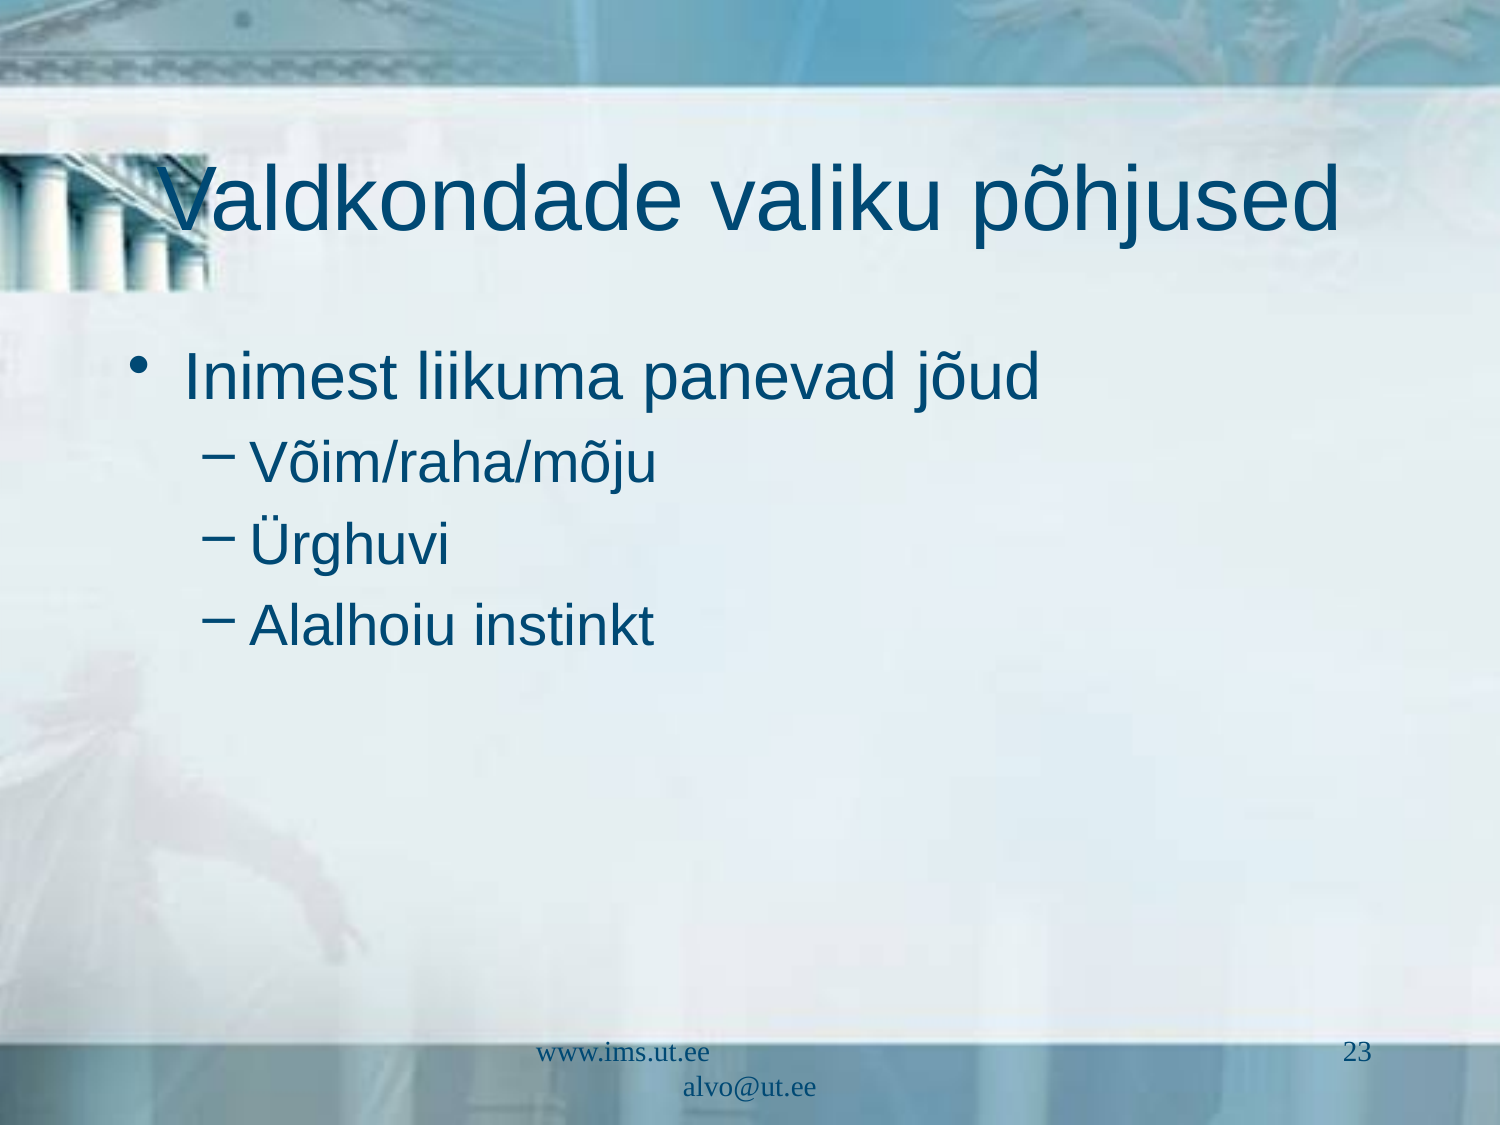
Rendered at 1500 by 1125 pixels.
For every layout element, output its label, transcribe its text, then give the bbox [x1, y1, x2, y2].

picture [0, 0, 1500, 1125]
list Inimest liikuma panevad jõud Võim/raha/mõju Ürghuvi Alalhoiu instinkt [112, 324, 1388, 1001]
slide_number 23 [1074, 1024, 1388, 1101]
title Valdkondade valiku põhjused [112, 99, 1388, 288]
footer www.ims.ut.ee alvo@ut.ee [512, 1024, 988, 1101]
